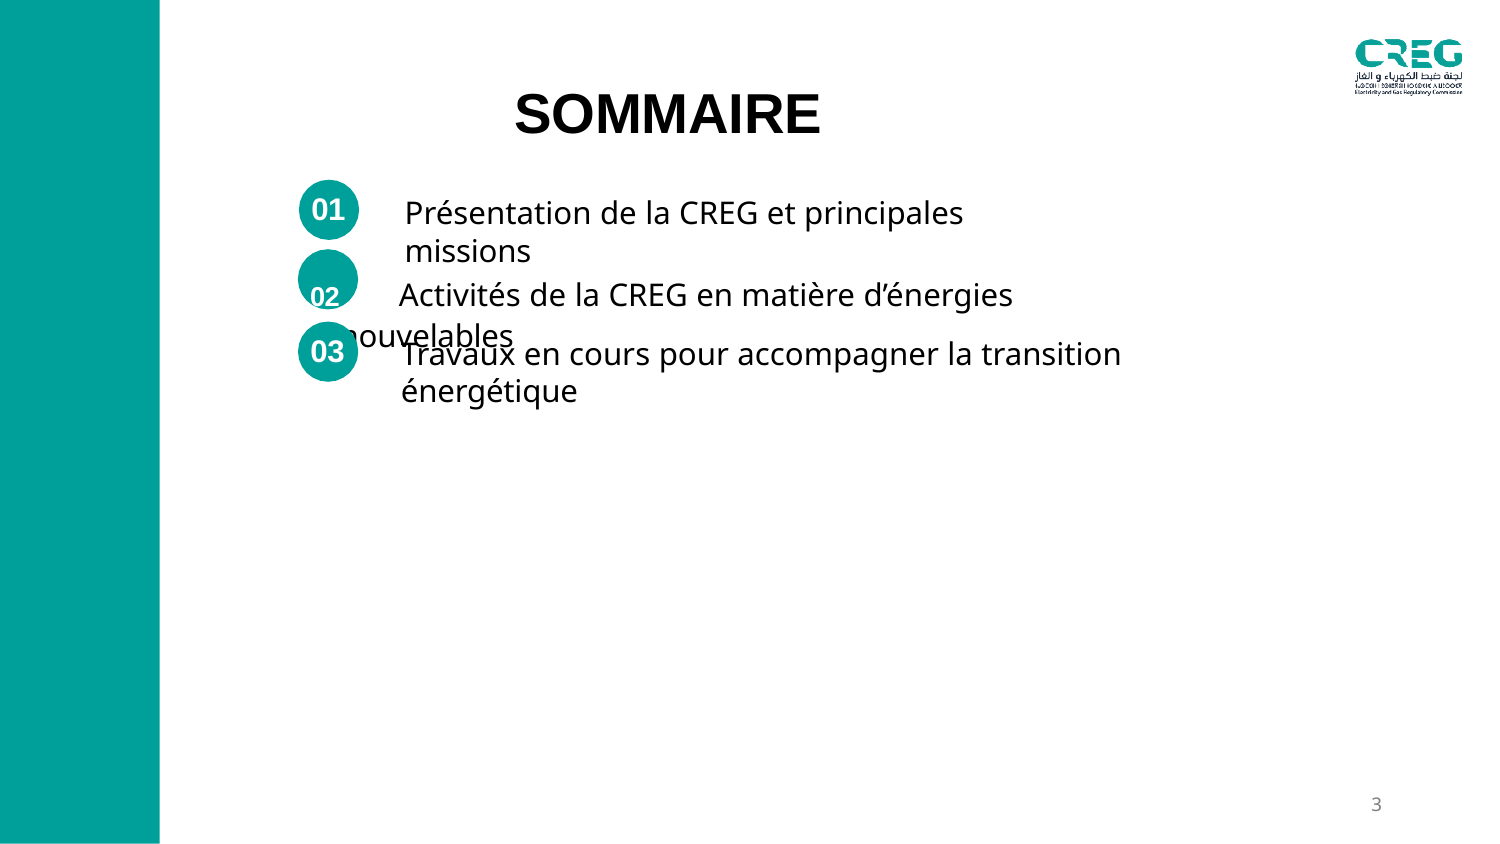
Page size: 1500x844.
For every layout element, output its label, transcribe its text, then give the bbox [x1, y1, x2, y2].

text_box 03 [308, 329, 348, 369]
text_box [298, 179, 360, 240]
title SOMMAIRE [512, 75, 826, 191]
text_box [297, 321, 359, 382]
text_box [297, 249, 348, 302]
text_box Présentation de la CREG et principales missions [402, 191, 1082, 257]
picture [1350, 37, 1468, 97]
text_box [0, 0, 160, 844]
slide_number 3 [1354, 792, 1391, 844]
text_box 02 Activités de la CREG en matière d’énergies renouvelables [308, 257, 1205, 354]
text_box 01 [309, 187, 349, 227]
text_box Travaux en cours pour accompagner la transition énergétique [398, 331, 1258, 409]
